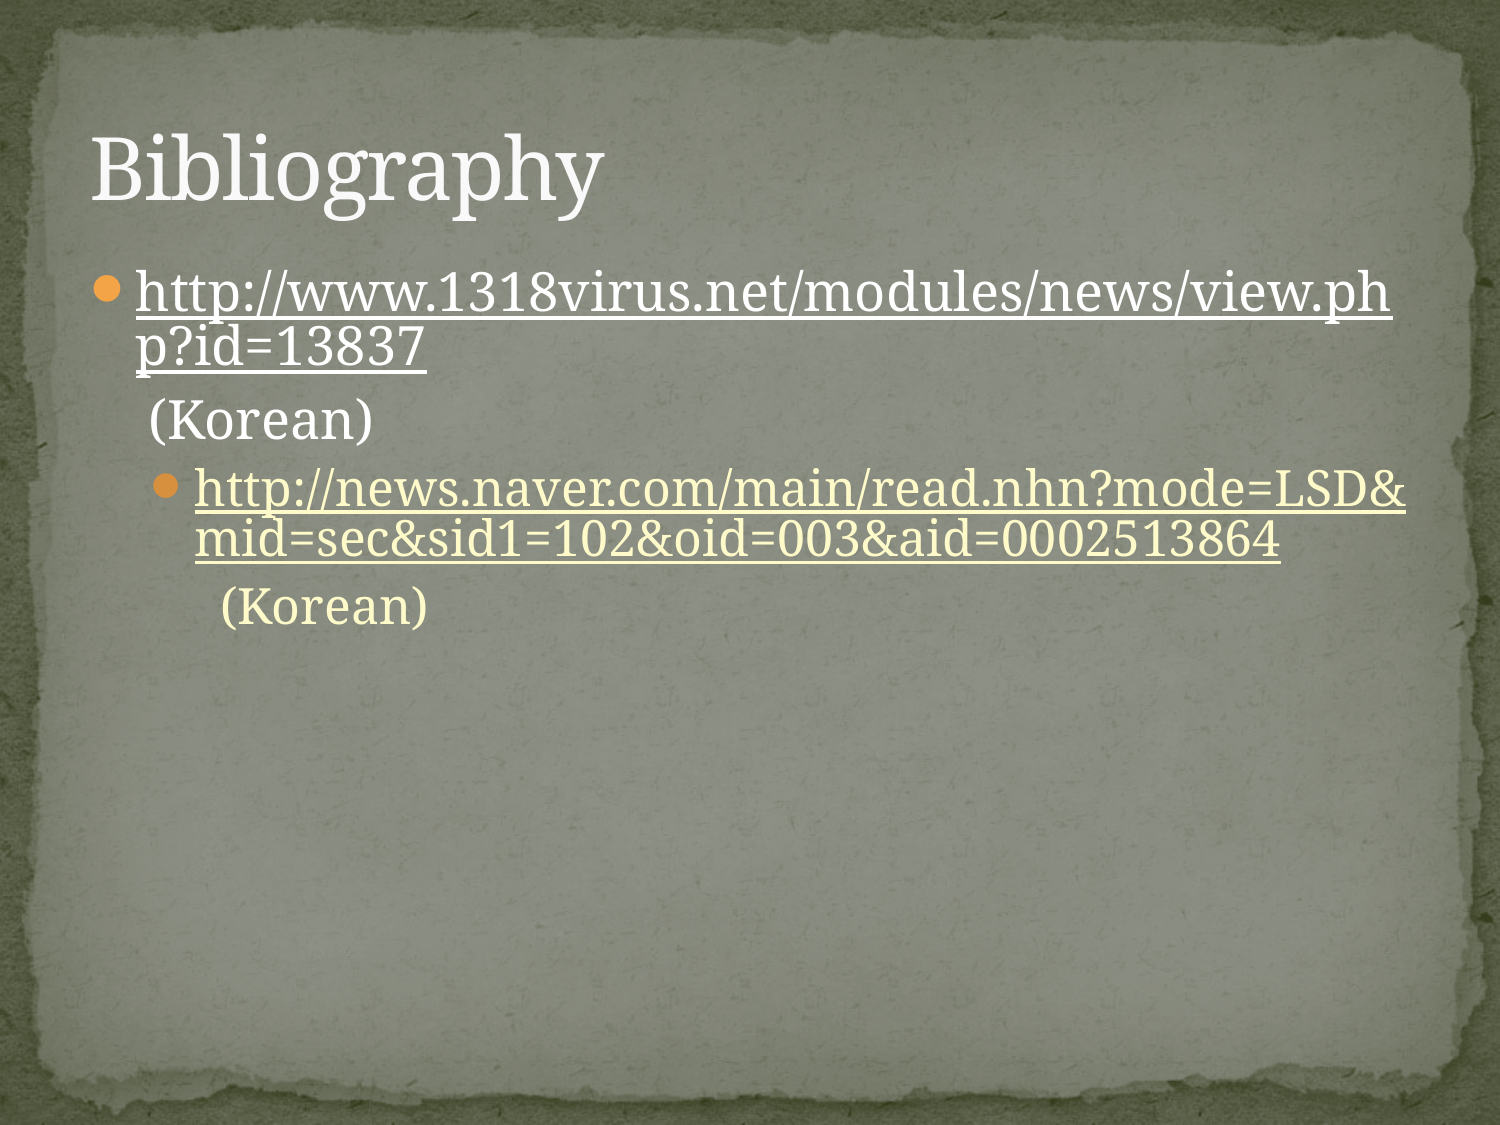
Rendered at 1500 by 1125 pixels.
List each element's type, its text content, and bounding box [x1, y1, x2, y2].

list http://www.1318virus.net/modules/news/view.php?id=13837 (Korean) http://news.naver.com/main/read.nhn?mode=LSD&mid=sec&sid1=102&oid=003&aid=0002513864 (Korean) [75, 249, 1425, 1000]
title Bibliography [74, 24, 1425, 225]
